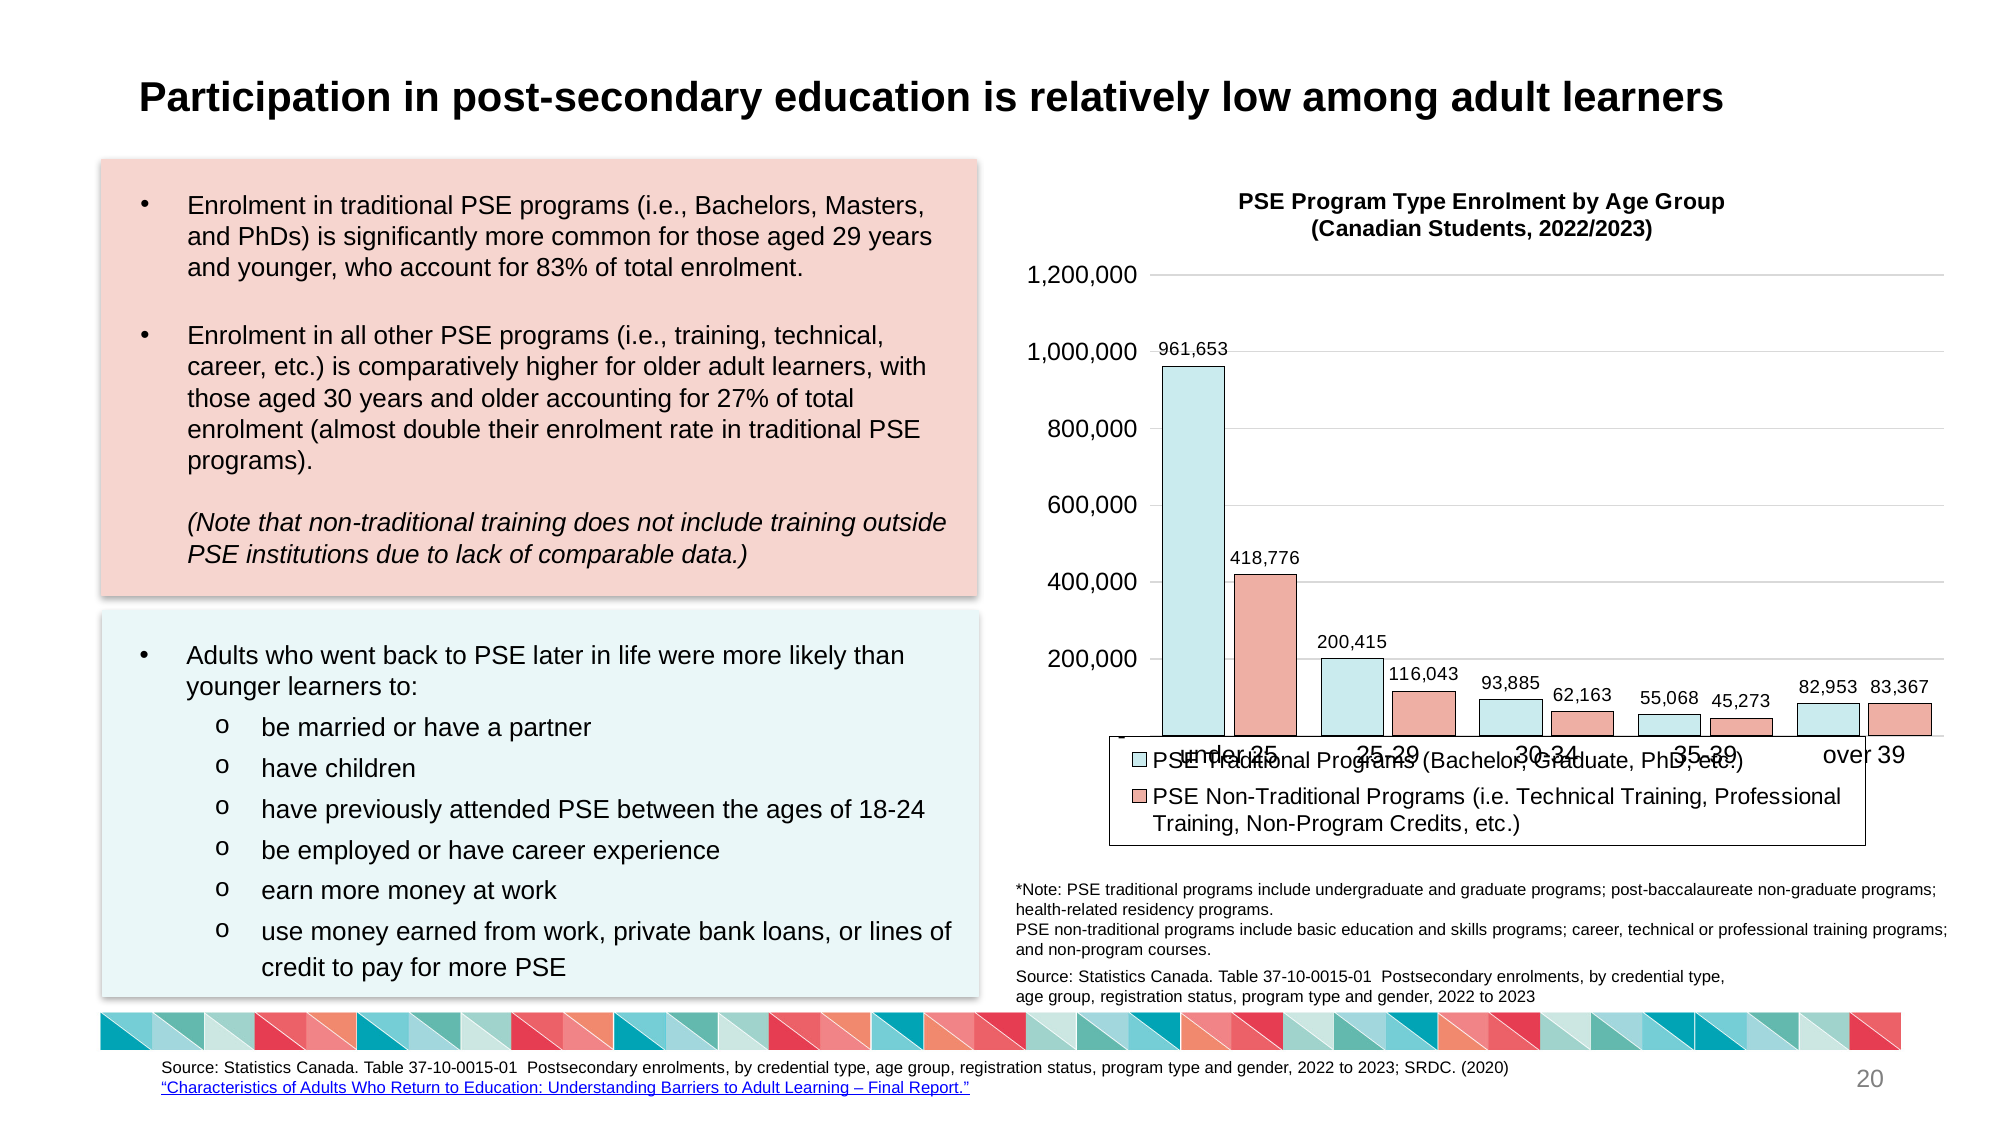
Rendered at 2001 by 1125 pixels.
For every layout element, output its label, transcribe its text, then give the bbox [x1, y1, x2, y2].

chart [1001, 158, 1964, 859]
text_box [101, 159, 977, 596]
text_box [102, 610, 979, 997]
title Participation in post-secondary education is relatively low among adult learners [123, 62, 1924, 137]
text_box 20 [1841, 1054, 2000, 1115]
text_box Source: Statistics Canada. Table 37-10-0015-01 Postsecondary enrolments, by credential type, age group, registration status, program type and gender, 2022 to 2023 [1000, 967, 1743, 1033]
text_box Adults who went back to PSE later in life were more likely than younger learners to: be married or have a partner have children have previously attended PSE between the ages of 18-24 be employed or have career experience earn more money at work use money earned from work, private bank loans, or lines of credit to pay for more PSE [124, 631, 999, 989]
text_box Enrolment in traditional PSE programs (i.e., Bachelors, Masters, and PhDs) is significantly more common for those aged 29 years and younger, who account for 83% of total enrolment. Enrolment in all other PSE programs (i.e., training, technical, career, etc.) is comparatively higher for older adult learners, with those aged 30 years and older accounting for 27% of total enrolment (almost double their enrolment rate in traditional PSE programs). (Note that non-traditional training does not include training outside PSE institutions due to lack of comparable data.) [125, 180, 979, 631]
picture [0, 0, 2001, 1125]
text_box Source: Statistics Canada. Table 37-10-0015-01 Postsecondary enrolments, by credential type, age group, registration status, program type and gender, 2022 to 2023; SRDC. (2020) “Characteristics of Adults Who Return to Education: Understanding Barriers to Adult Learning – Final Report.” [146, 1049, 1598, 1125]
text_box *Note: PSE traditional programs include undergraduate and graduate programs; post-baccalaureate non-graduate programs; health-related residency programs. PSE non-traditional programs include basic education and skills programs; career, technical or professional training programs; and non-program courses. [1000, 871, 1975, 967]
